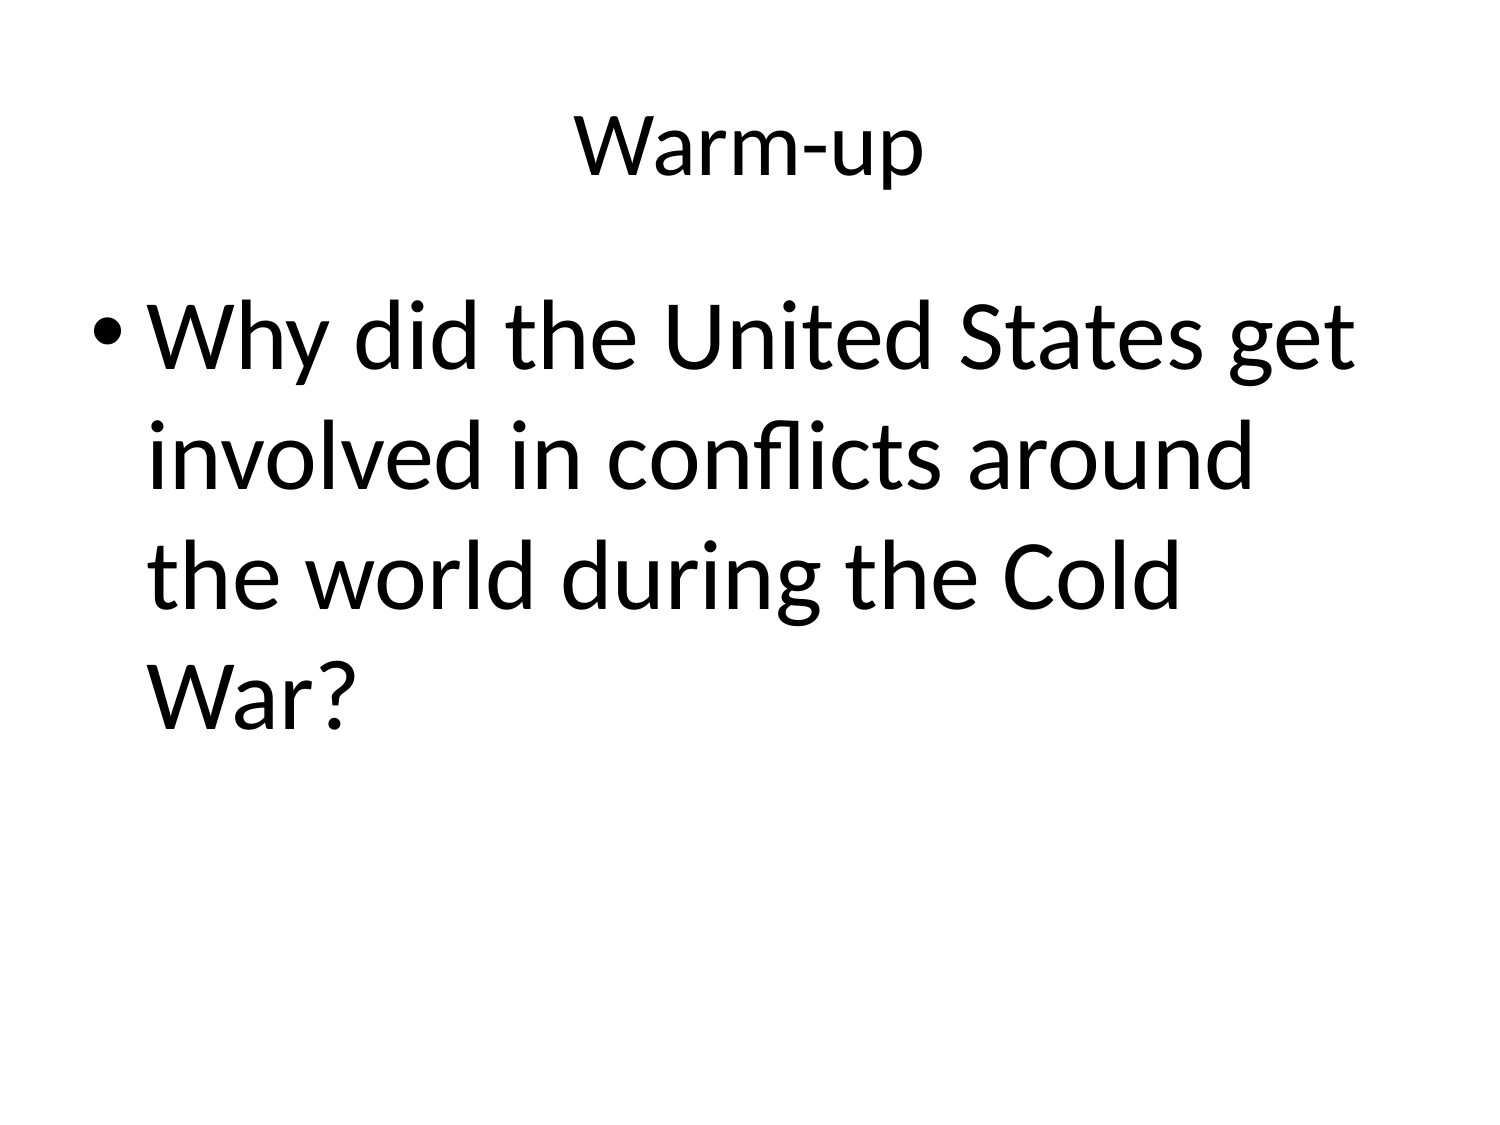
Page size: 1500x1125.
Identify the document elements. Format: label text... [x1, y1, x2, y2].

title Warm-up [75, 45, 1425, 233]
list Why did the United States get involved in conflicts around the world during the Cold War? [75, 262, 1425, 1005]
